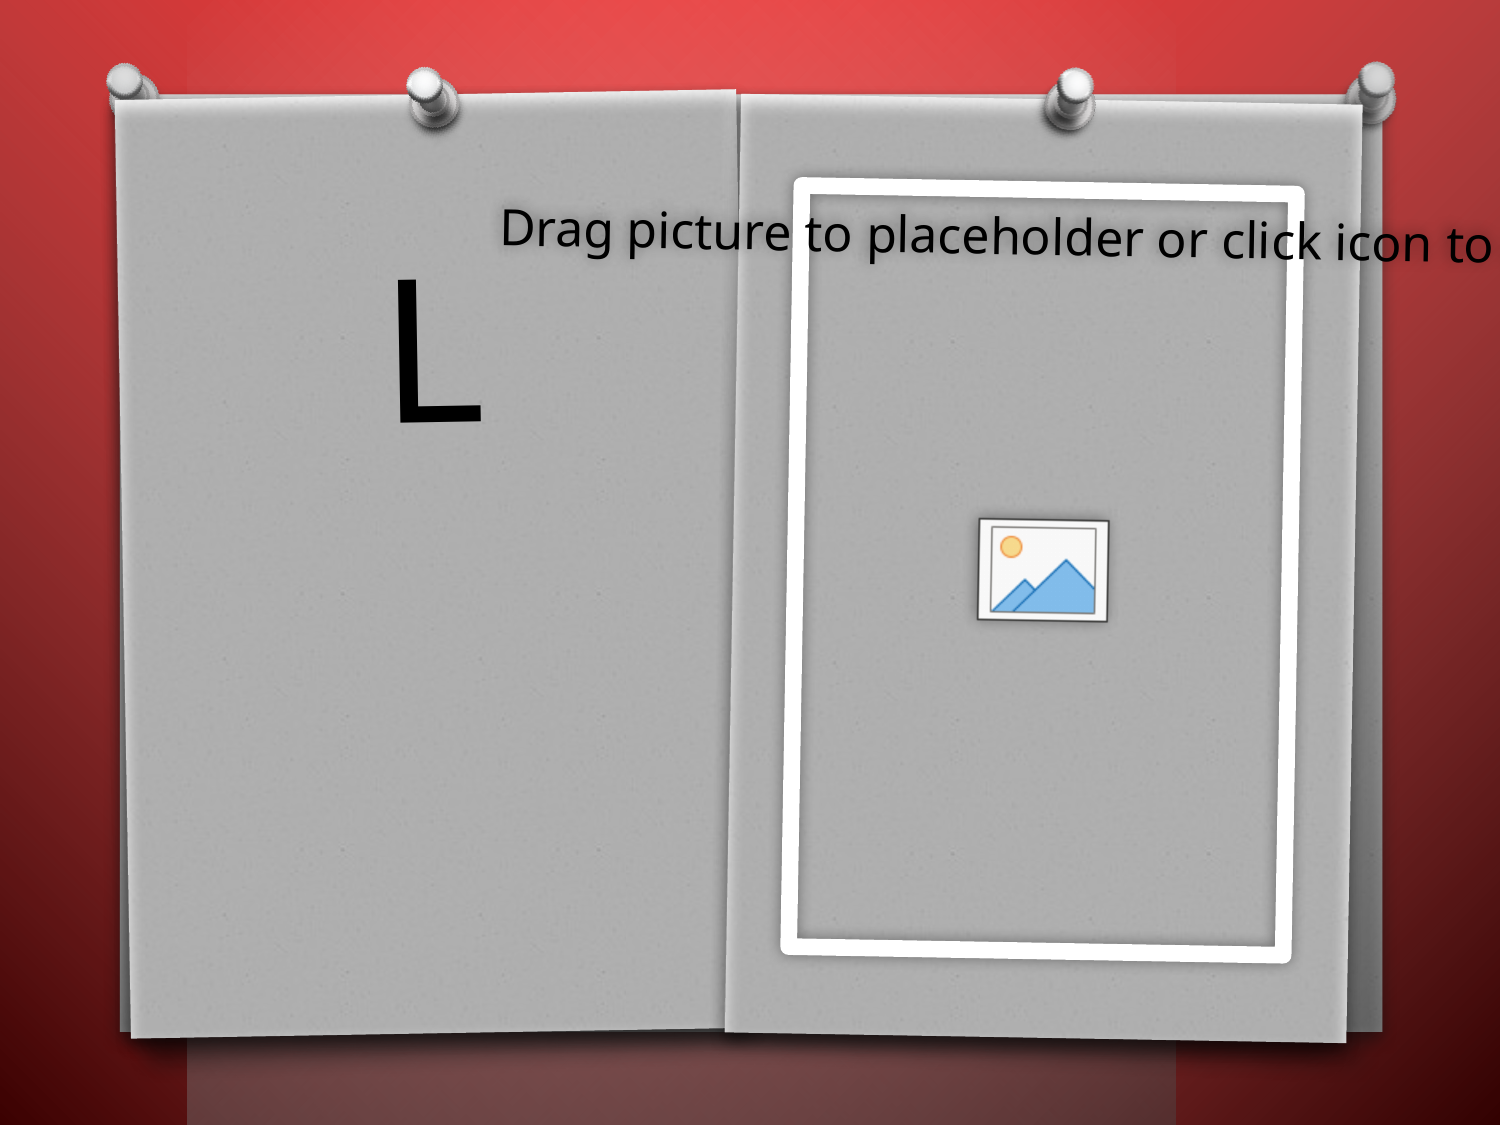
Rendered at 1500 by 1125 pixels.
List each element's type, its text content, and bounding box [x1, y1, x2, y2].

picture [803, 197, 1282, 943]
picture [1016, 41, 1138, 162]
picture [375, 33, 497, 157]
title L [179, 222, 687, 475]
